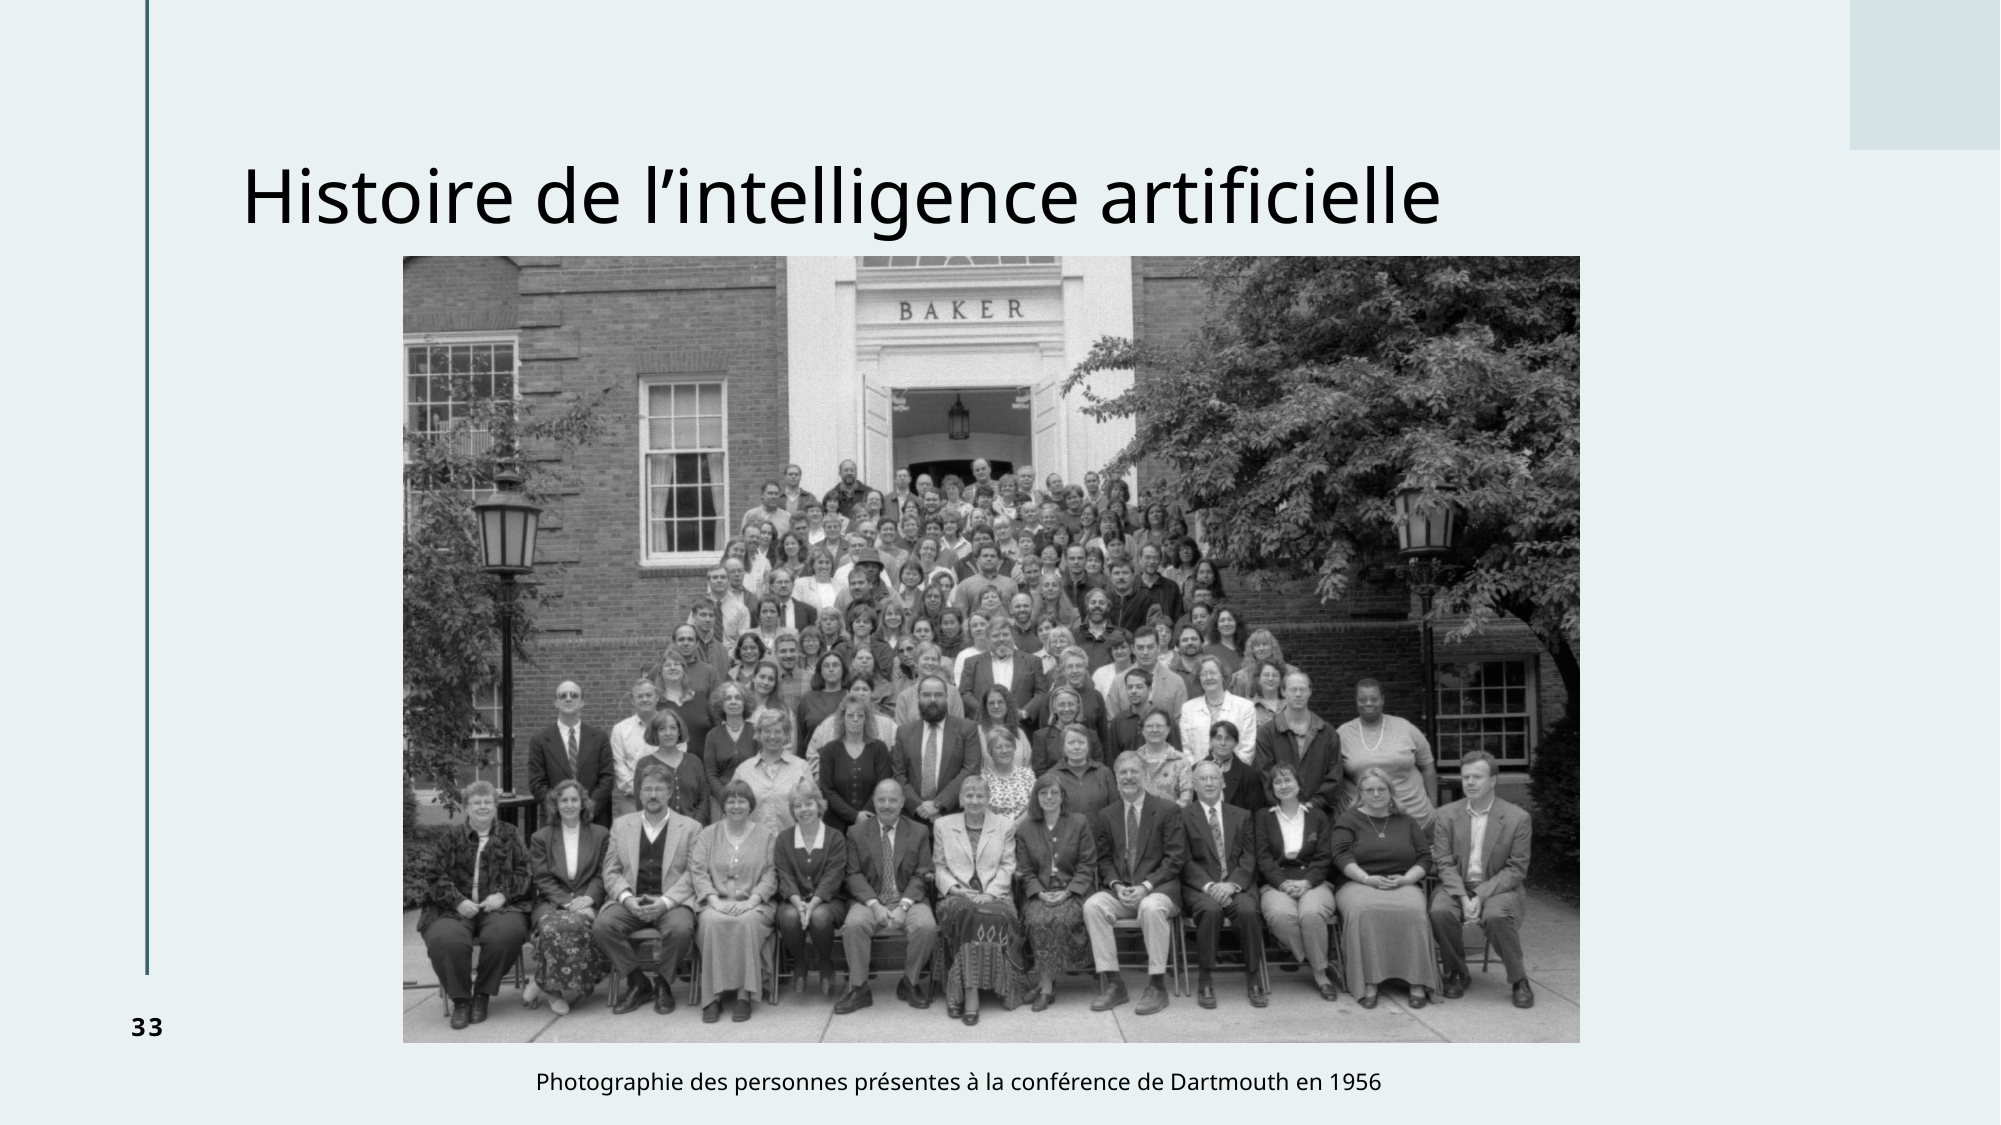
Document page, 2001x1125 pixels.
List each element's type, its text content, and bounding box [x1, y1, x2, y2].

title Histoire de l’intelligence artificielle [240, 82, 1743, 317]
picture [403, 256, 1580, 1043]
slide_number 33 [67, 975, 227, 1082]
text_box Photographie des personnes présentes à la conférence de Dartmouth en 1956 [521, 1060, 1579, 1103]
